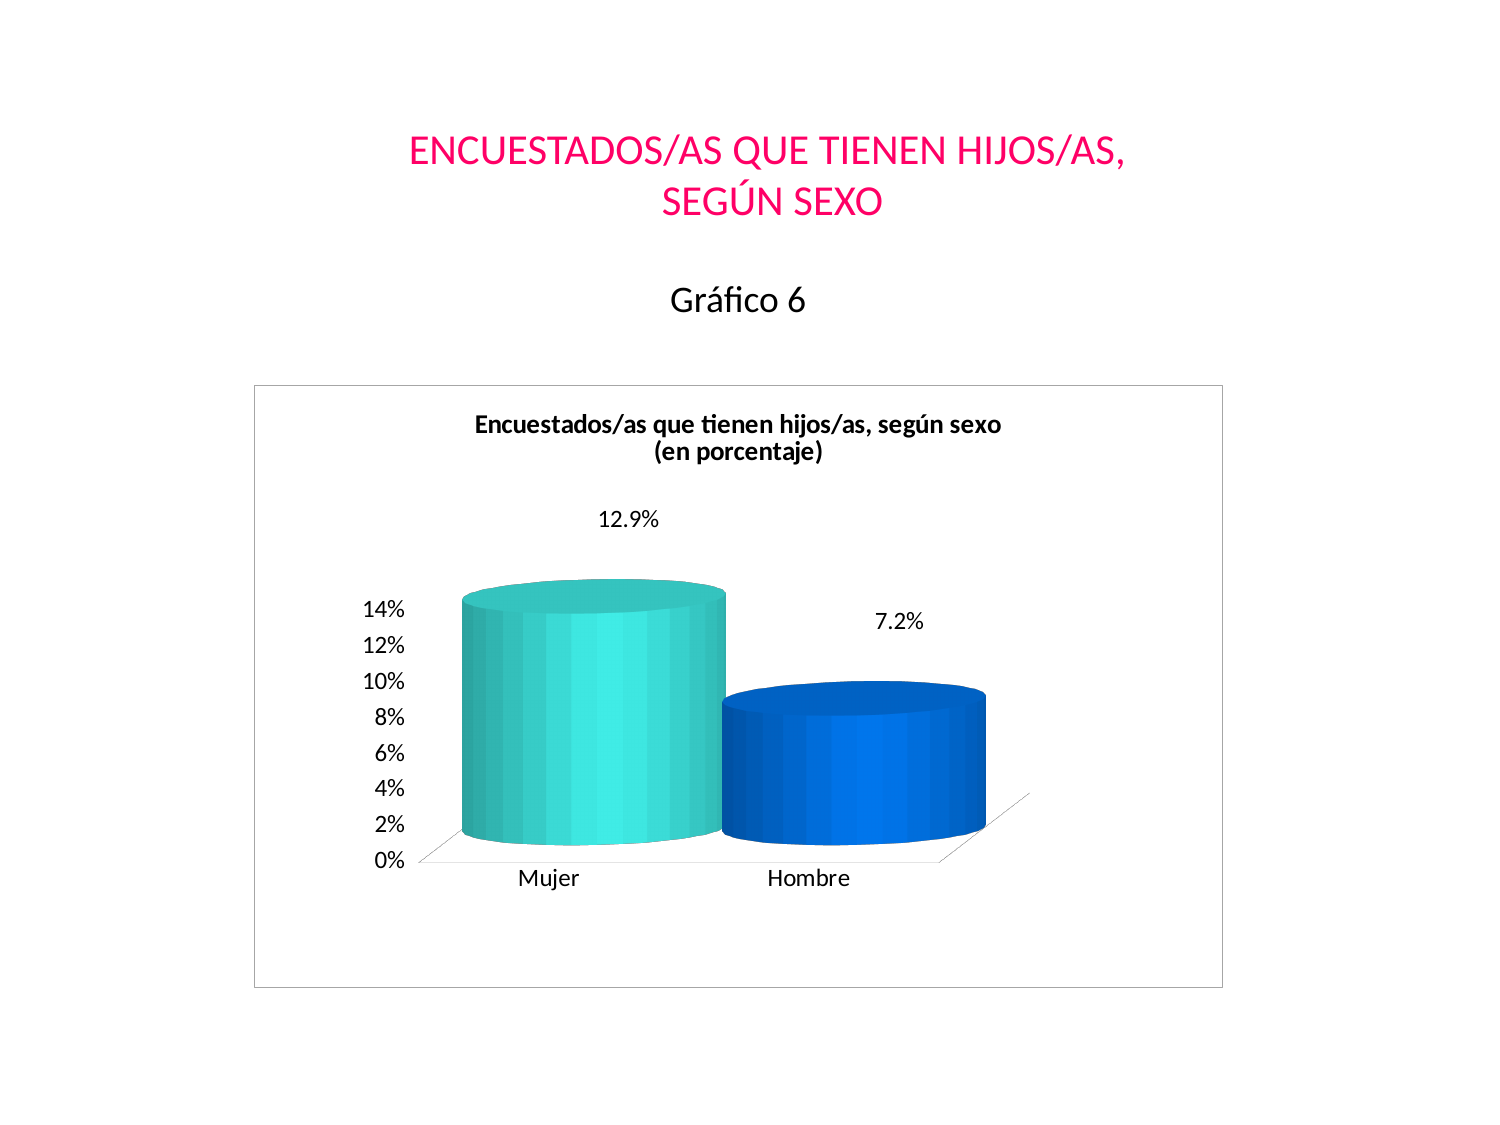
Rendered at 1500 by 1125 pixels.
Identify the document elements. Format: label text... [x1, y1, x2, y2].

chart [253, 385, 1223, 988]
text_box Gráfico 6 [655, 267, 833, 327]
text_box ENCUESTADOS/AS QUE TIENEN HIJOS/AS, SEGÚN SEXO [100, 113, 1436, 232]
